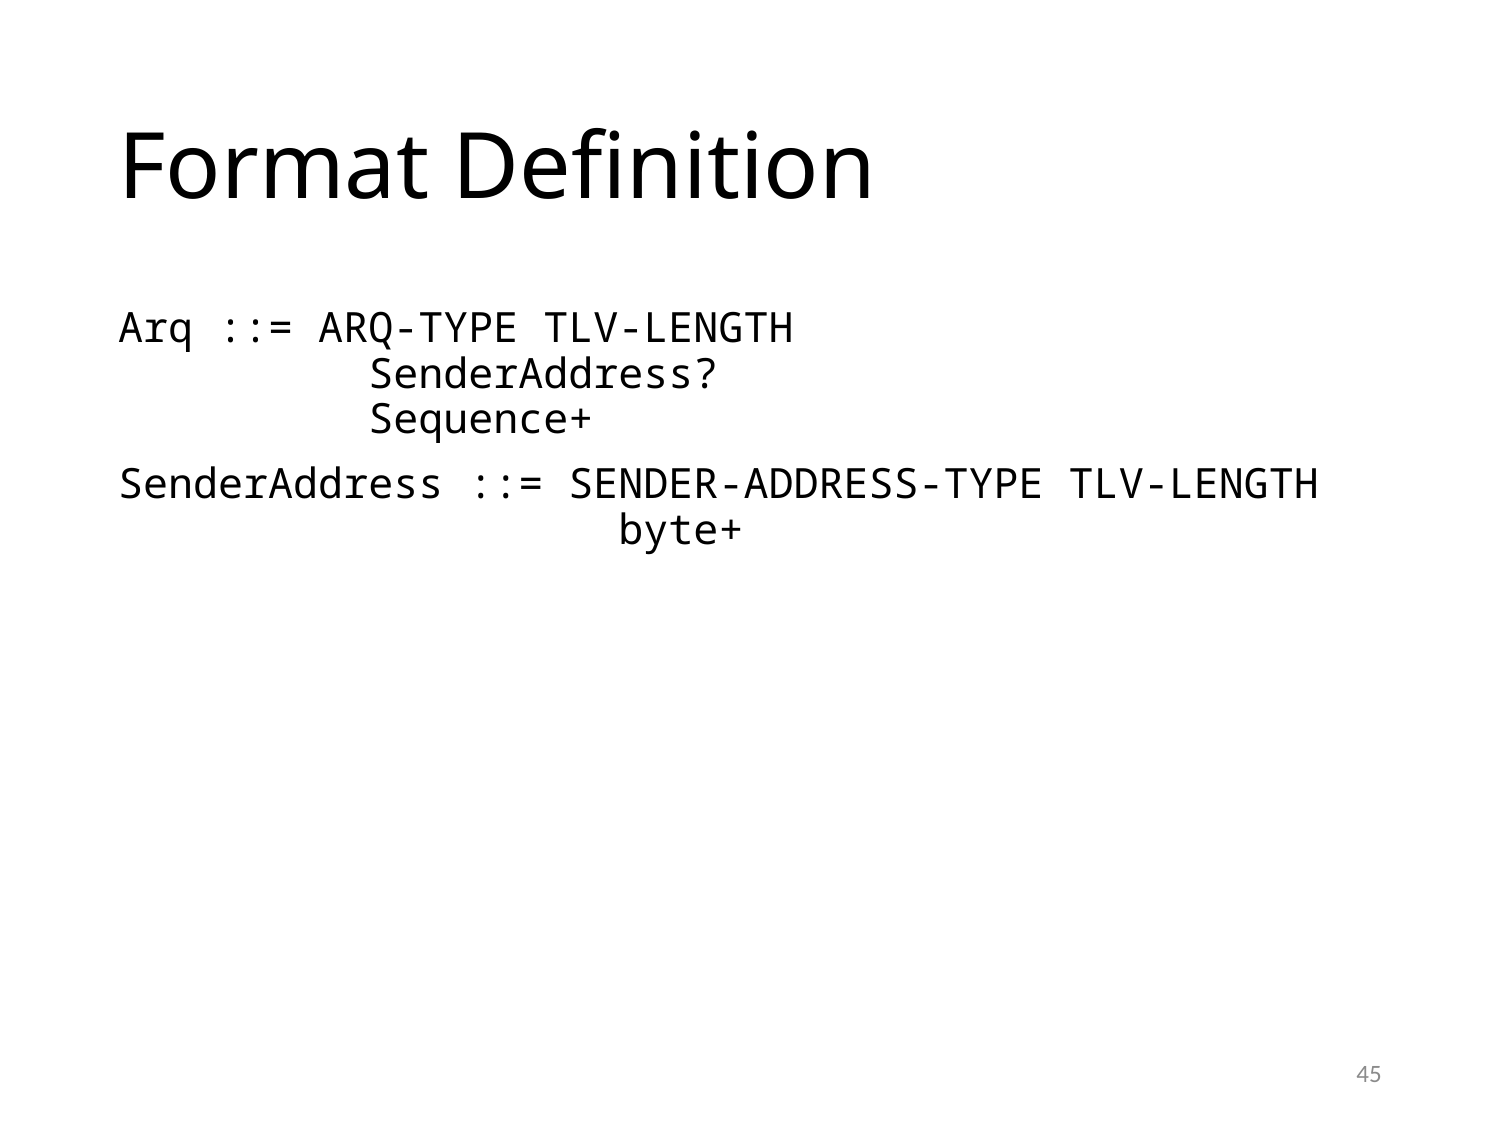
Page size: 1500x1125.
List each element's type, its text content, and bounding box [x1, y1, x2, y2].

slide_number 45 [1059, 1042, 1397, 1103]
list Arq ::= ARQ-TYPE TLV-LENGTH SenderAddress? Sequence+ SenderAddress ::= SENDER-ADDRESS-TYPE TLV-LENGTH byte+ [103, 299, 1397, 1014]
title Format Definition [103, 59, 1397, 278]
